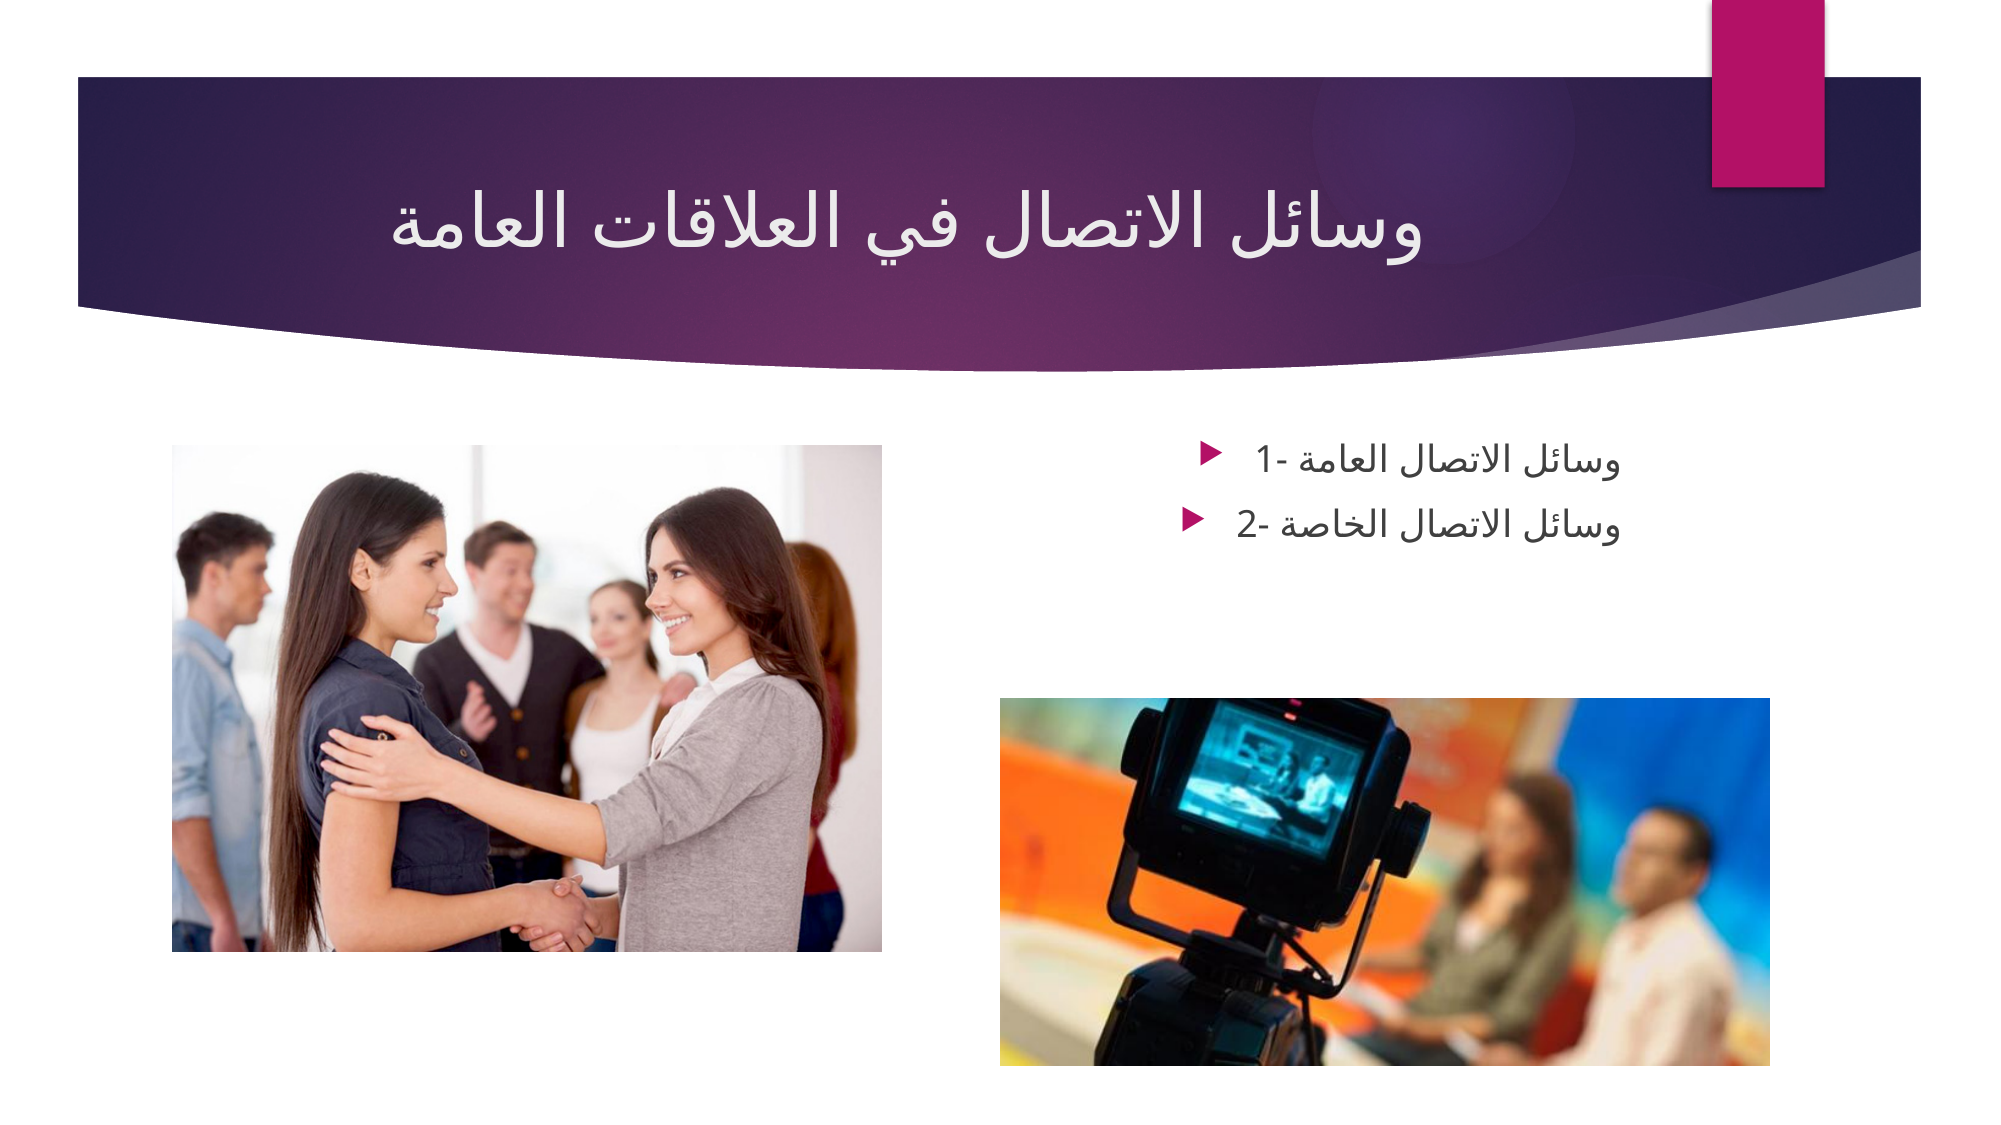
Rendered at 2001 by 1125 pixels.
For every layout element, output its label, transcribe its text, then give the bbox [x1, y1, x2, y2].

picture [172, 445, 883, 953]
title وسائل الاتصال في العلاقات العامة [189, 159, 1627, 276]
picture [999, 698, 1770, 1066]
list 1- وسائل الاتصال العامة 2- وسائل الاتصال الخاصة [189, 427, 1638, 988]
